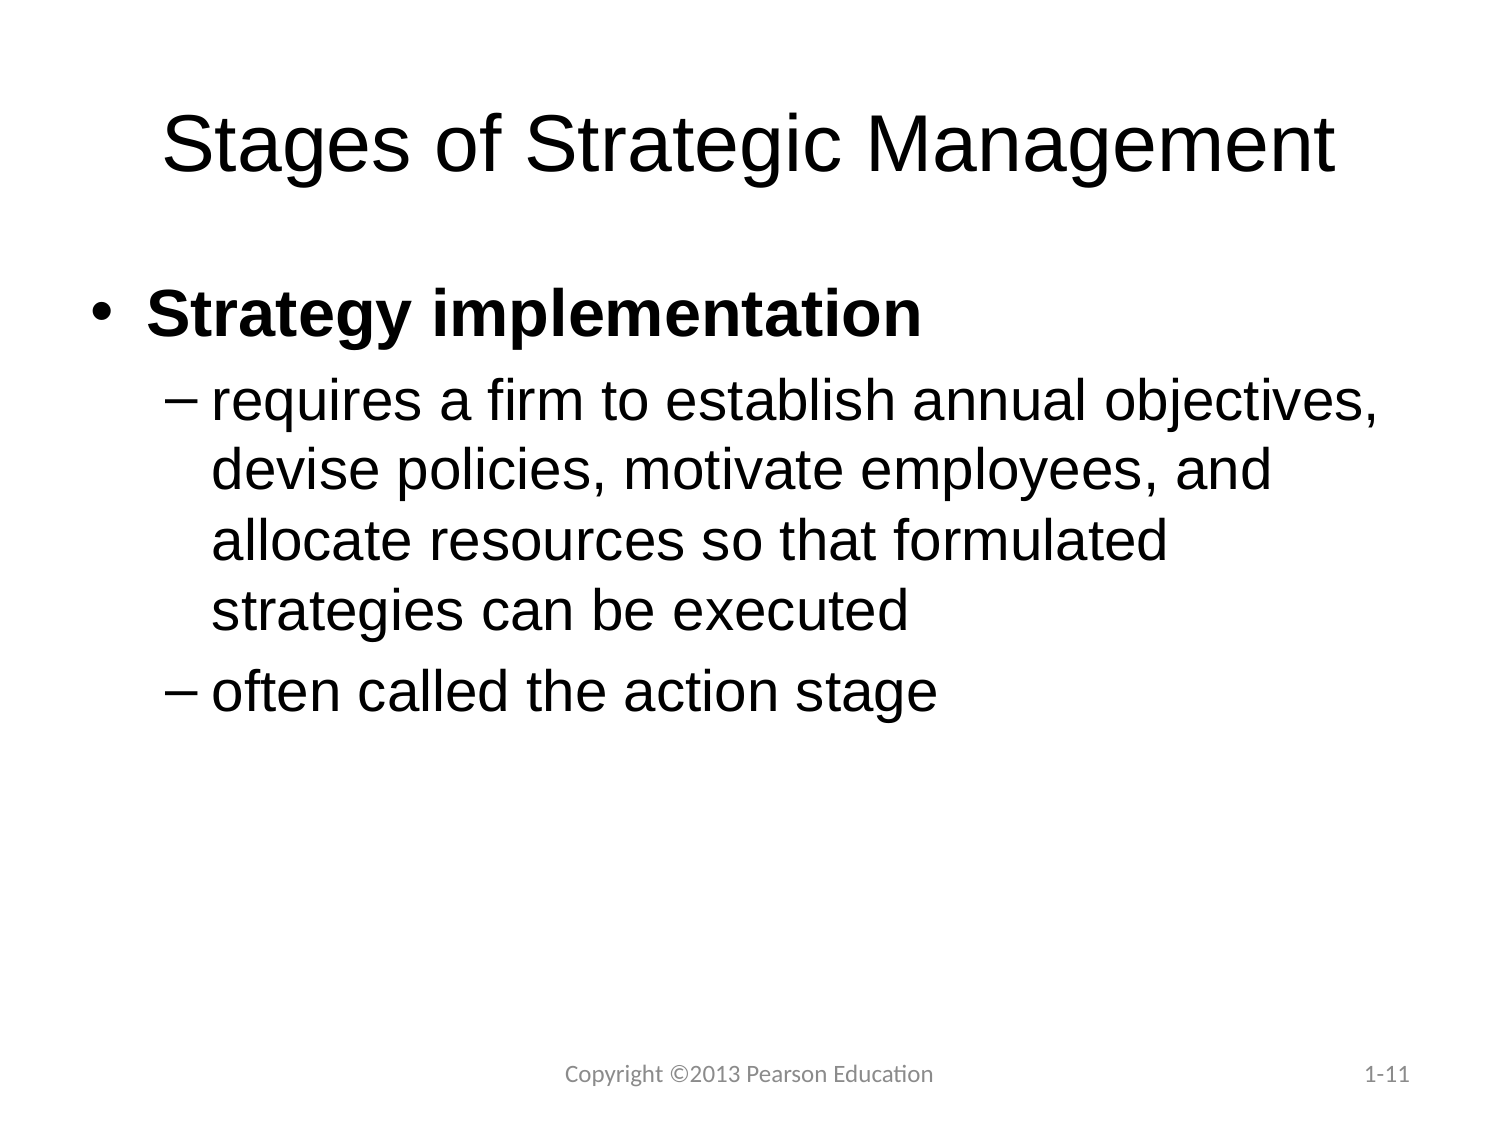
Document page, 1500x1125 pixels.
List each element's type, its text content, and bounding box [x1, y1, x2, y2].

title Stages of Strategic Management [75, 45, 1425, 233]
slide_number 1-11 [1074, 1042, 1425, 1103]
list Strategy implementation requires a firm to establish annual objectives, devise policies, motivate employees, and allocate resources so that formulated strategies can be executed often called the action stage [75, 262, 1425, 1005]
footer Copyright ©2013 Pearson Education [512, 1042, 988, 1103]
